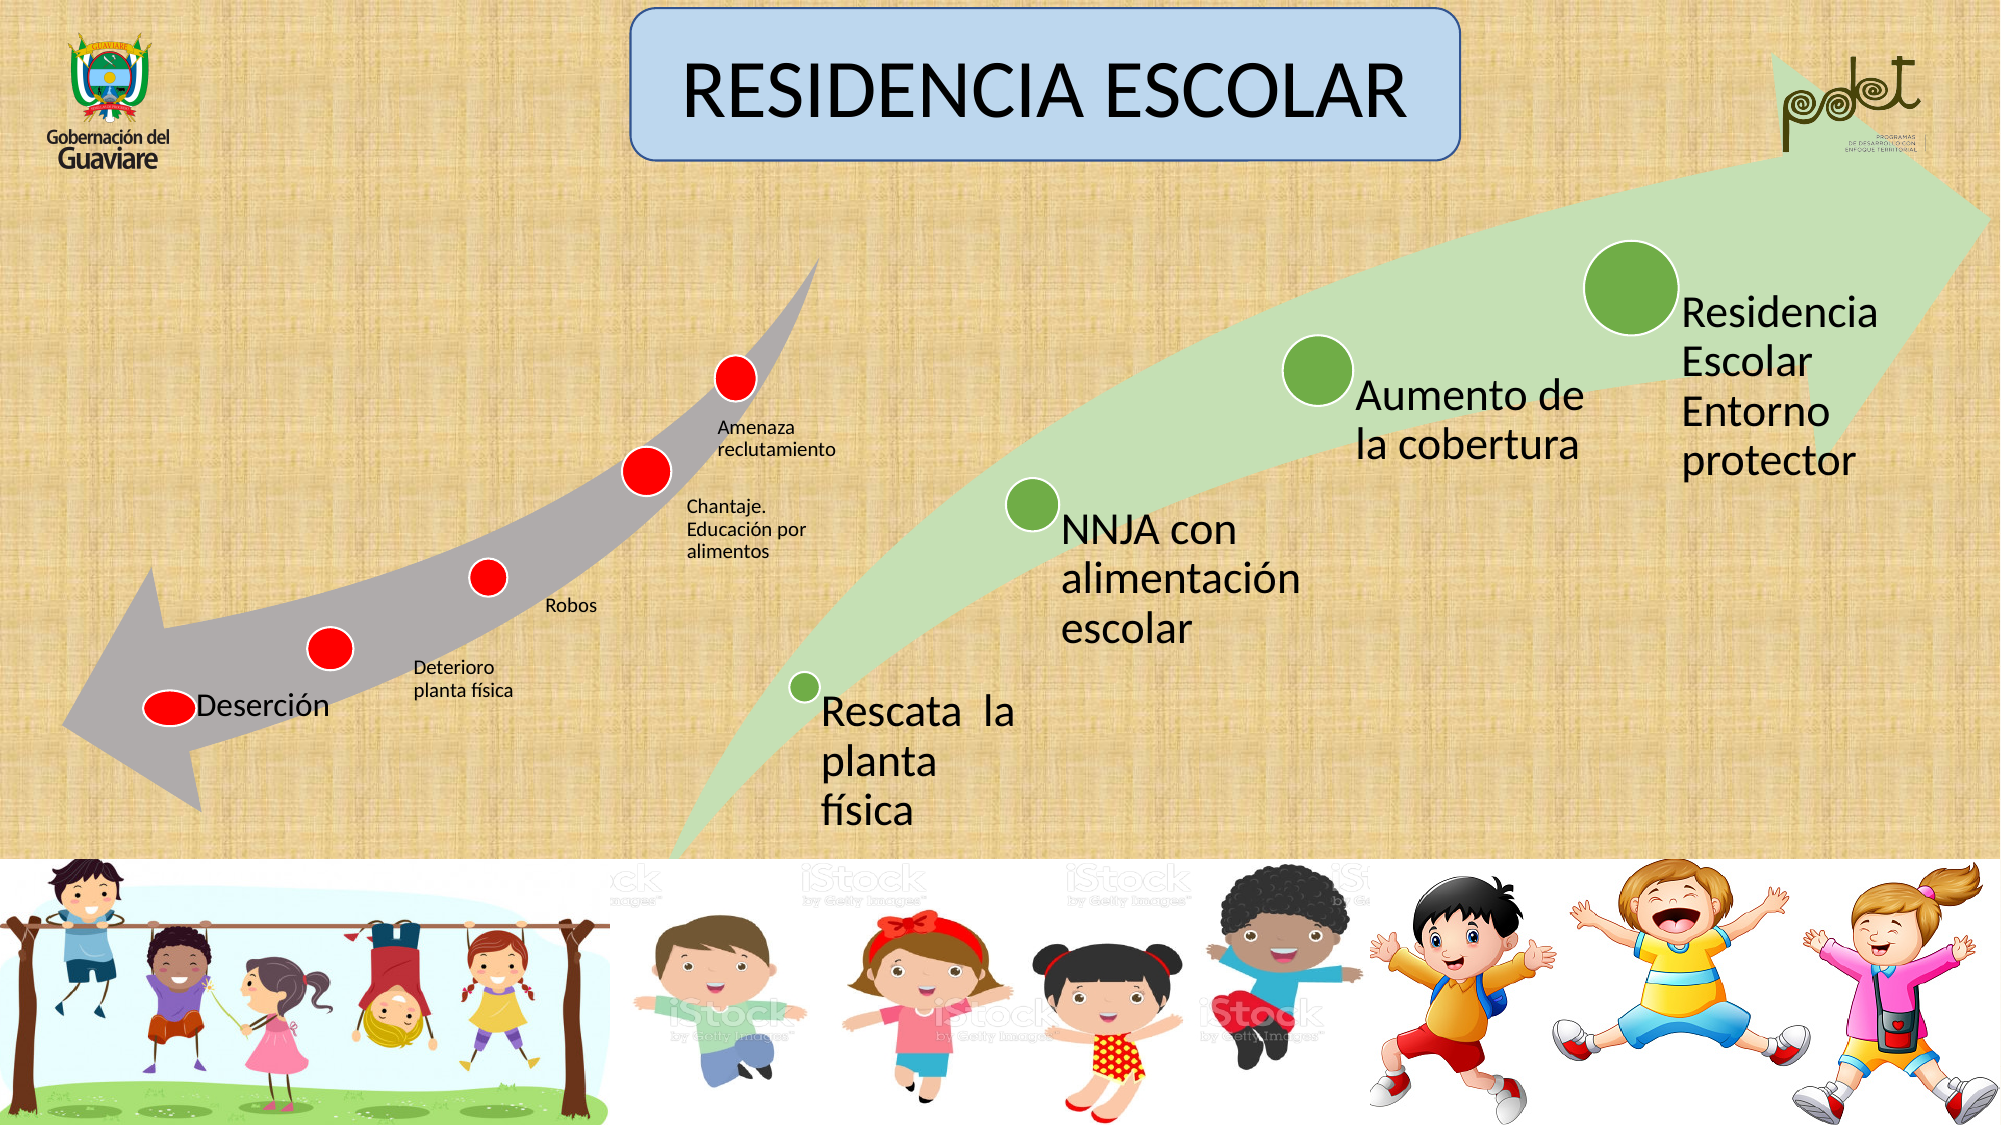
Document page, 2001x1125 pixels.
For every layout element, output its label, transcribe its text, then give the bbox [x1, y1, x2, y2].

picture [0, 0, 2001, 1125]
text_box RESIDENCIA ESCOLAR [629, 7, 1460, 162]
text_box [657, 24, 1992, 859]
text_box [46, 211, 657, 767]
